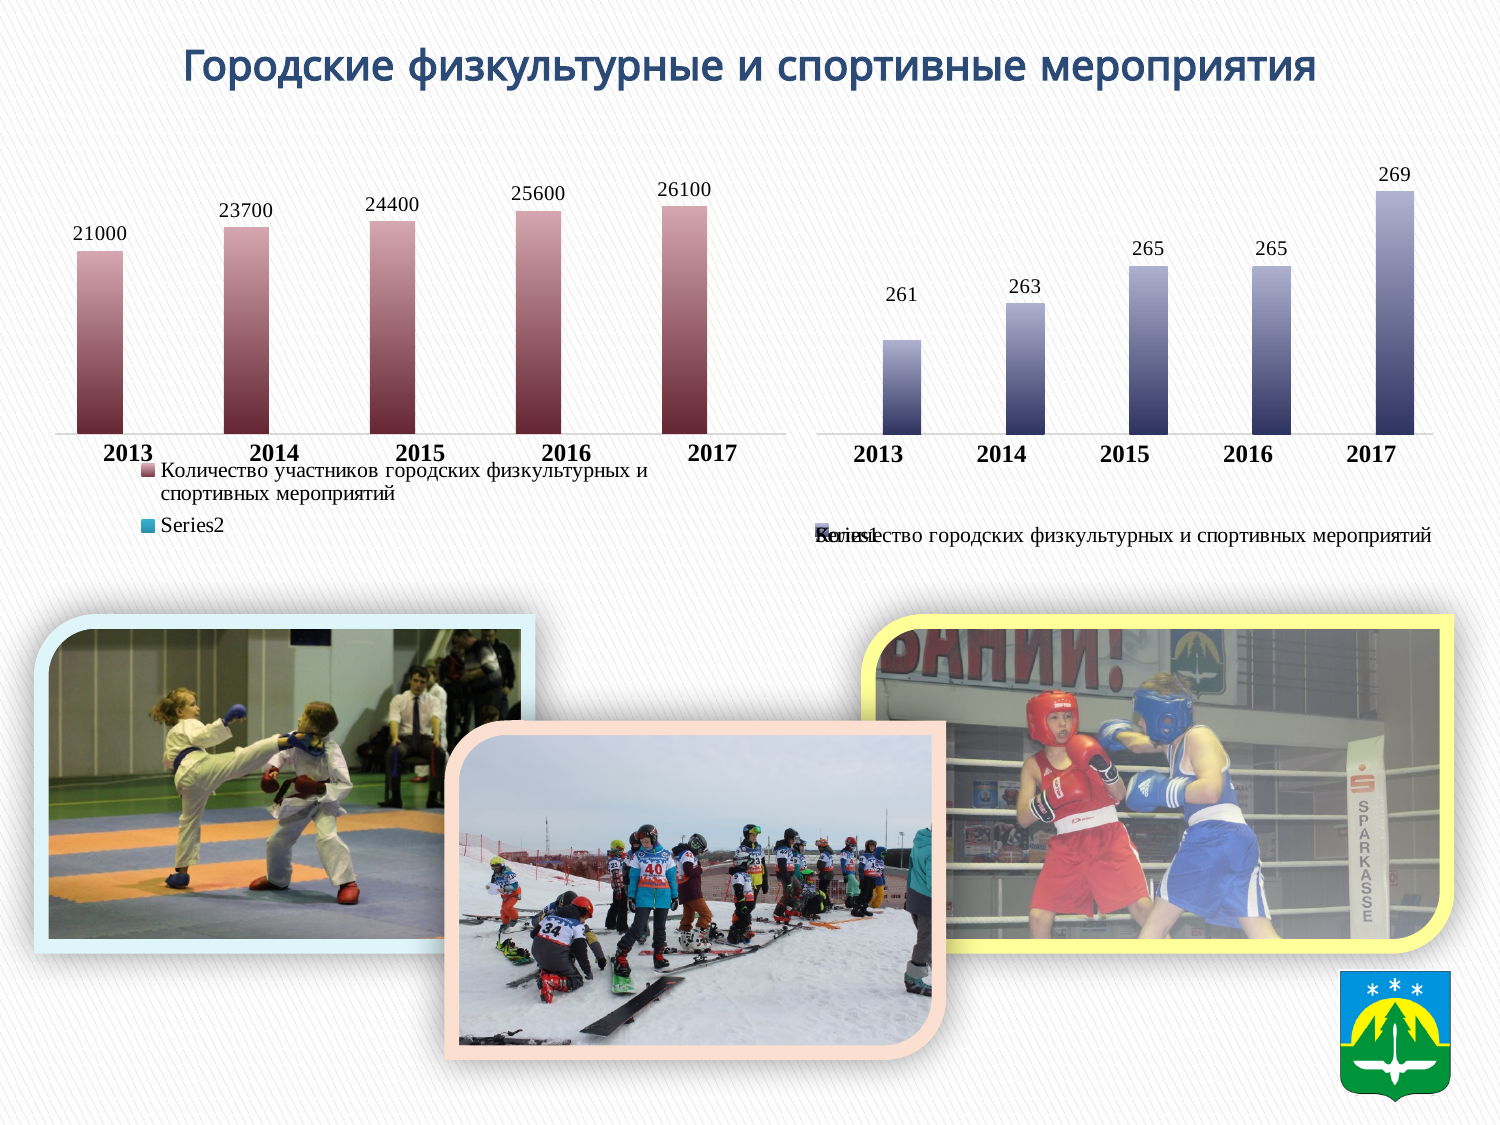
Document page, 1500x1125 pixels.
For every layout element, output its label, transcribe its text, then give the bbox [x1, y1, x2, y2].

picture [1338, 969, 1452, 1104]
chart [804, 148, 1444, 548]
chart [41, 148, 798, 547]
title Городские физкультурные и спортивные мероприятия [41, 30, 1459, 102]
picture [40, 621, 1448, 1053]
